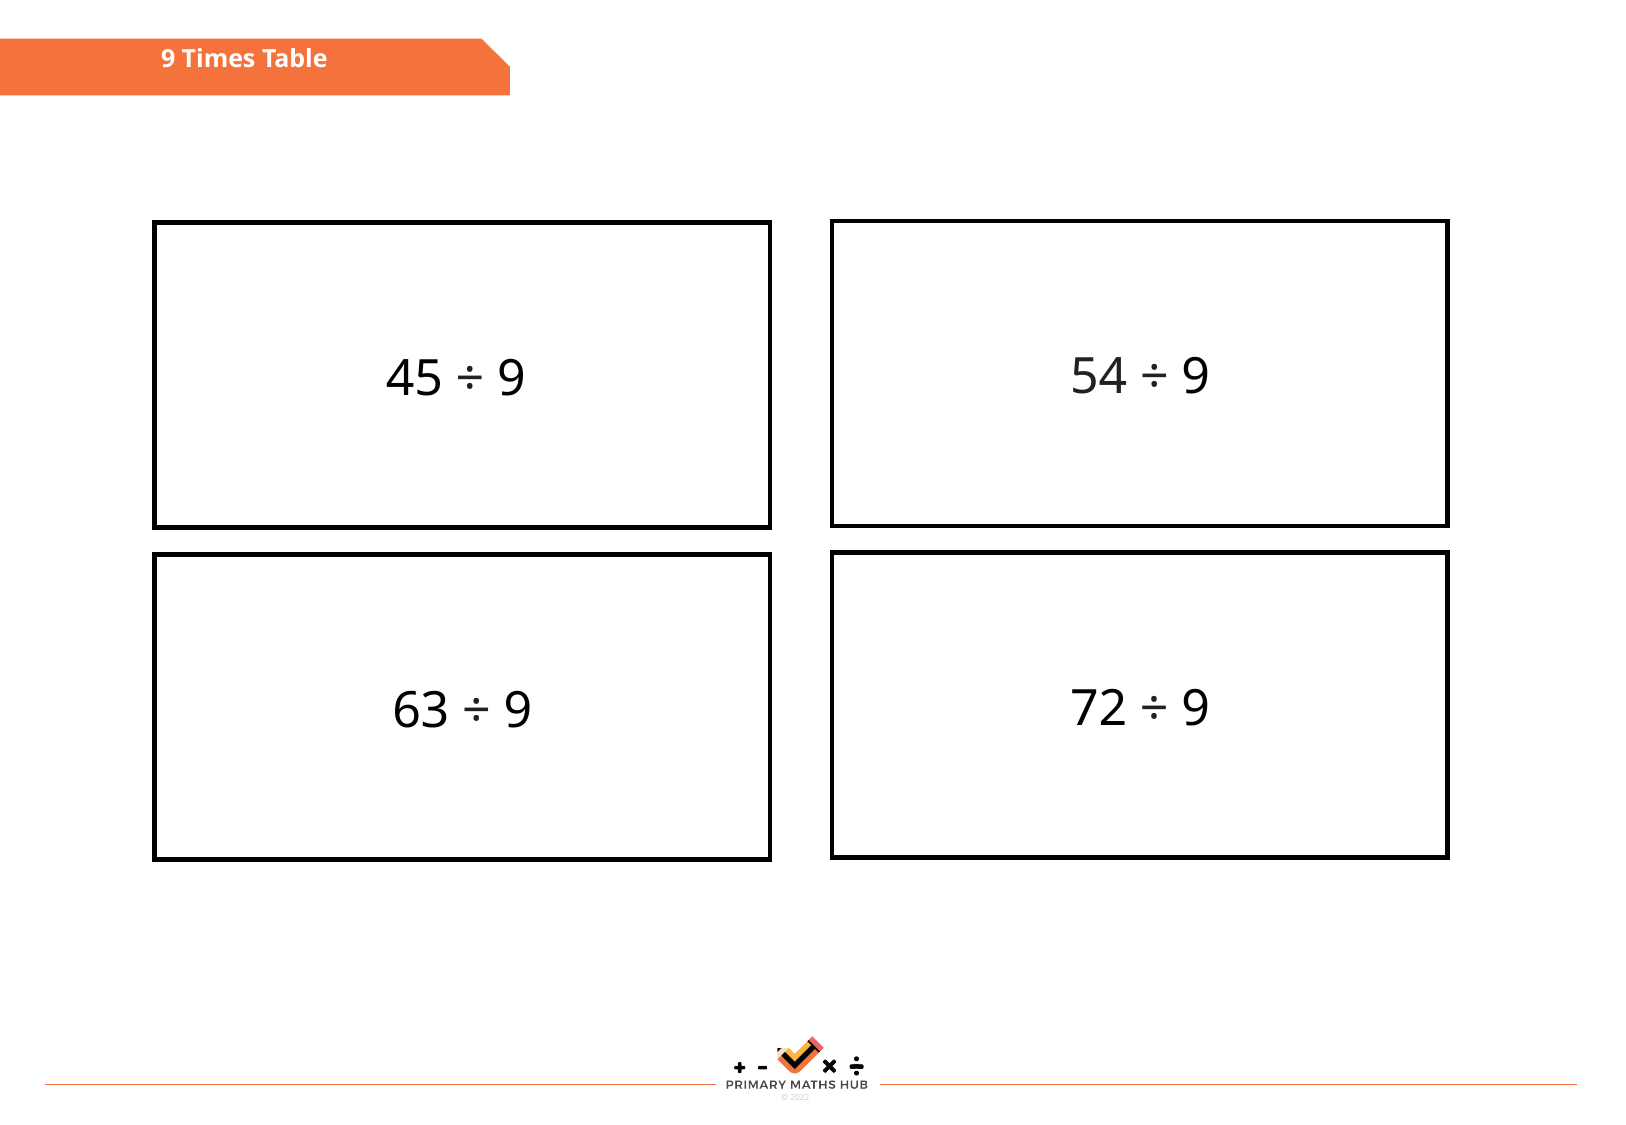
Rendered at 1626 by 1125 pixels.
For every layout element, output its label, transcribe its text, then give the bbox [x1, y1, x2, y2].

text_box 72 ÷ 9 [831, 552, 1449, 859]
text_box 45 ÷ 9 [153, 222, 771, 529]
text_box © 2022 [720, 1084, 870, 1110]
text_box 54 ÷ 9 [831, 220, 1449, 527]
text_box 63 ÷ 9 [153, 553, 771, 860]
picture [722, 1034, 872, 1094]
text_box 9 Times Table [0, 37, 511, 97]
